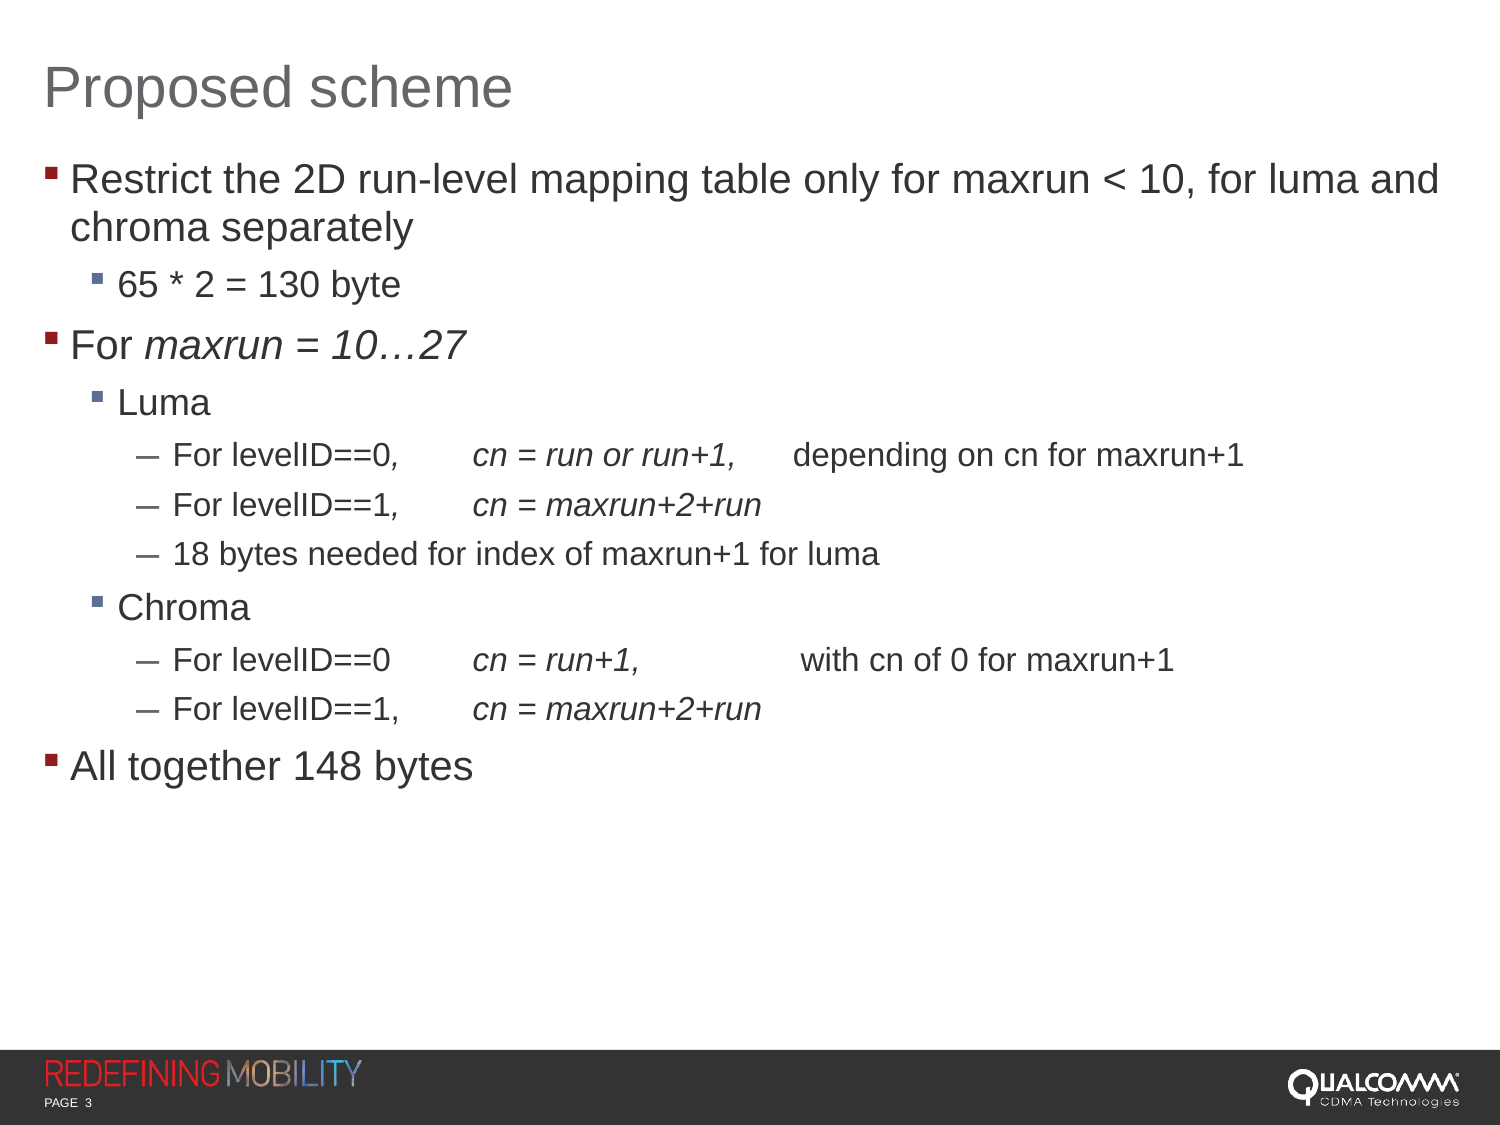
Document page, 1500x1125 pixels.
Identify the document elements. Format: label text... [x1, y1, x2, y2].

list Restrict the 2D run-level mapping table only for maxrun < 10, for luma and chroma separately 65 * 2 = 130 byte For maxrun = 10…27 Luma For levelID==0, cn = run or run+1, depending on cn for maxrun+1 For levelID==1, cn = maxrun+2+run 18 bytes needed for index of maxrun+1 for luma Chroma For levelID==0 cn = run+1, with cn of 0 for maxrun+1 For levelID==1, cn = maxrun+2+run All together 148 bytes [26, 148, 1457, 1021]
picture [30, 1048, 372, 1099]
title Proposed scheme [28, 44, 1462, 138]
picture [1278, 1058, 1478, 1114]
